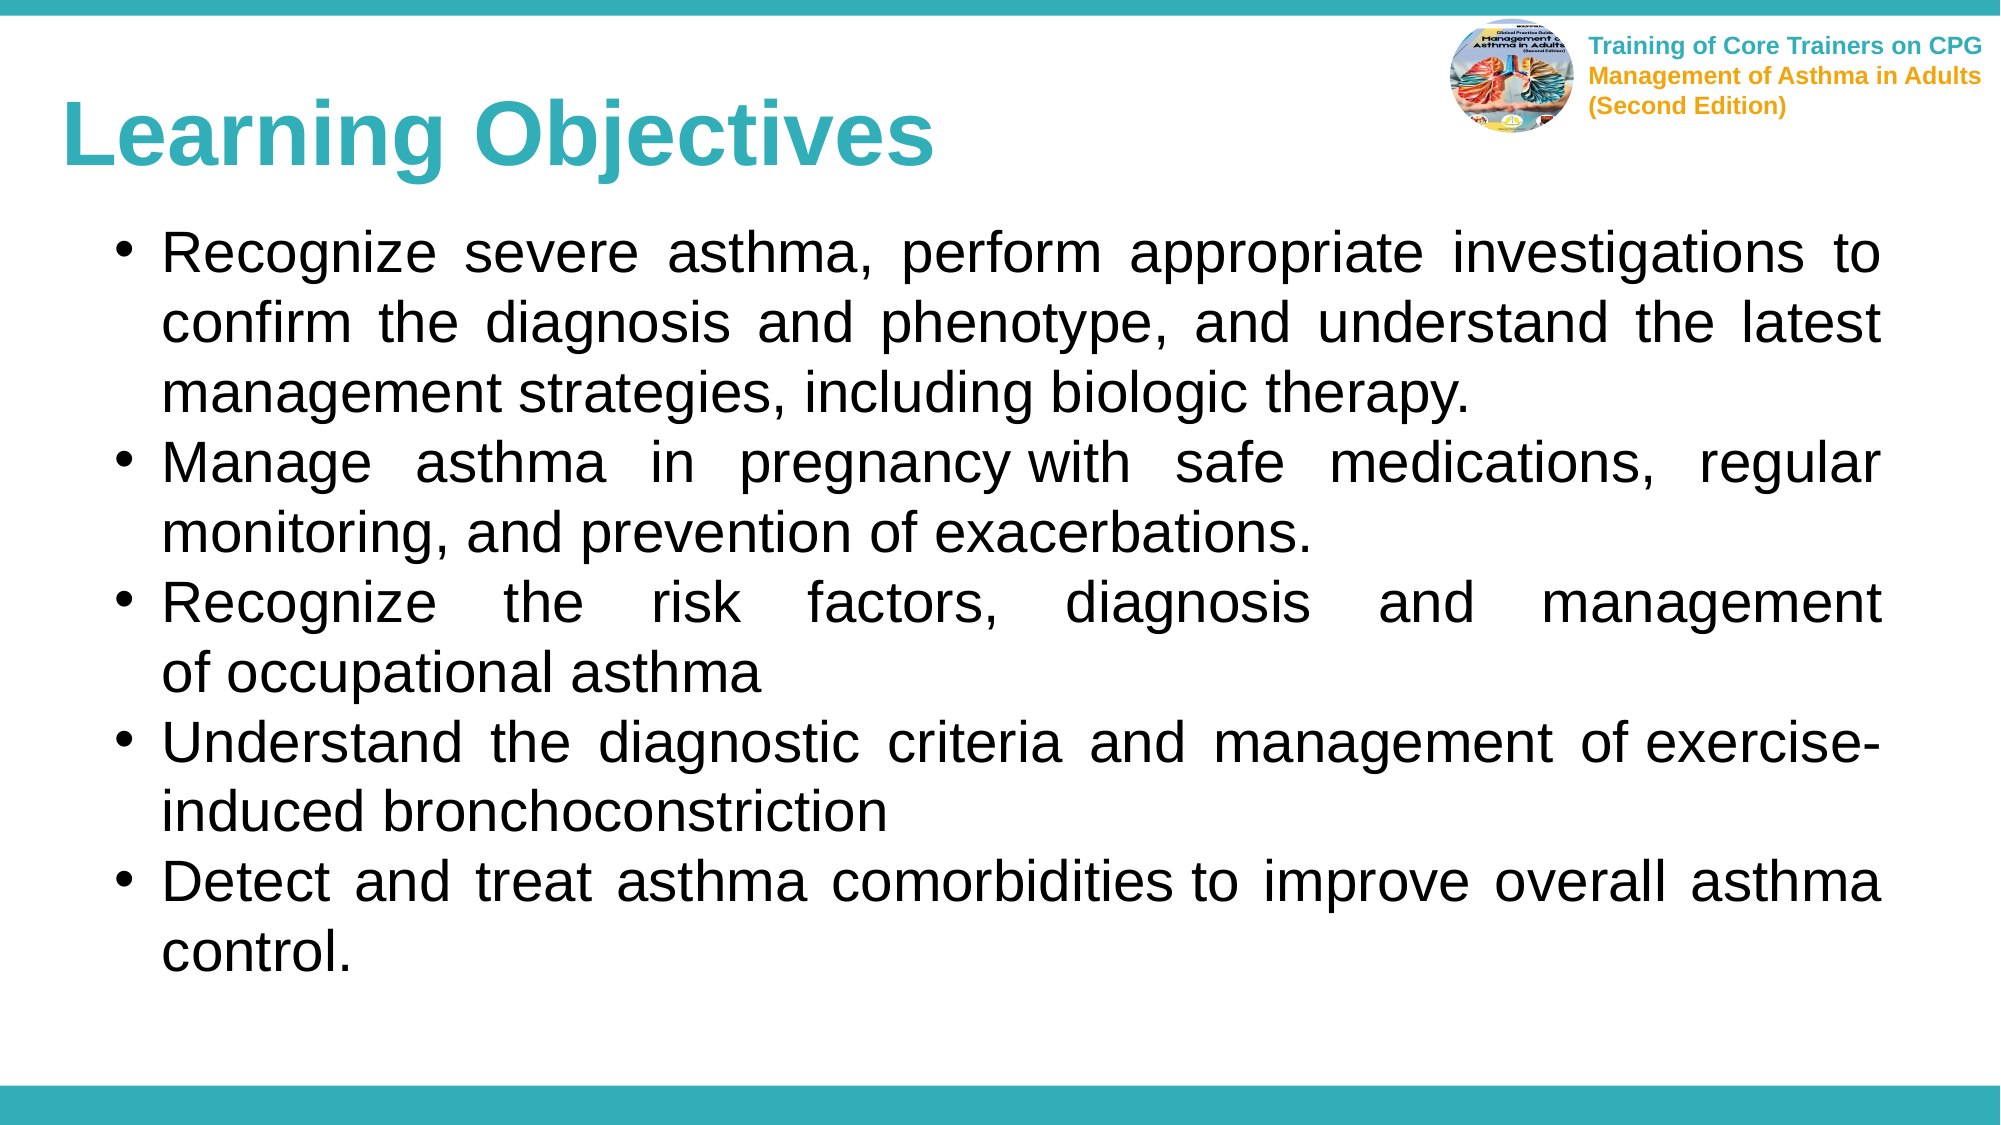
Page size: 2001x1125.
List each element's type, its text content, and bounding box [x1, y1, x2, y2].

list Learning Objectives [46, 65, 2000, 192]
picture [1451, 18, 1573, 65]
text_box Recognize severe asthma, perform appropriate investigations to confirm the diagnosis and phenotype, and understand the latest management strategies, including biologic therapy. Manage asthma in pregnancy with safe medications, regular monitoring, and prevention of exacerbations. Recognize the risk factors, diagnosis and management of occupational asthma Understand the diagnostic criteria and management of exercise-induced bronchoconstriction Detect and treat asthma comorbidities to improve overall asthma control. [100, 206, 1899, 991]
